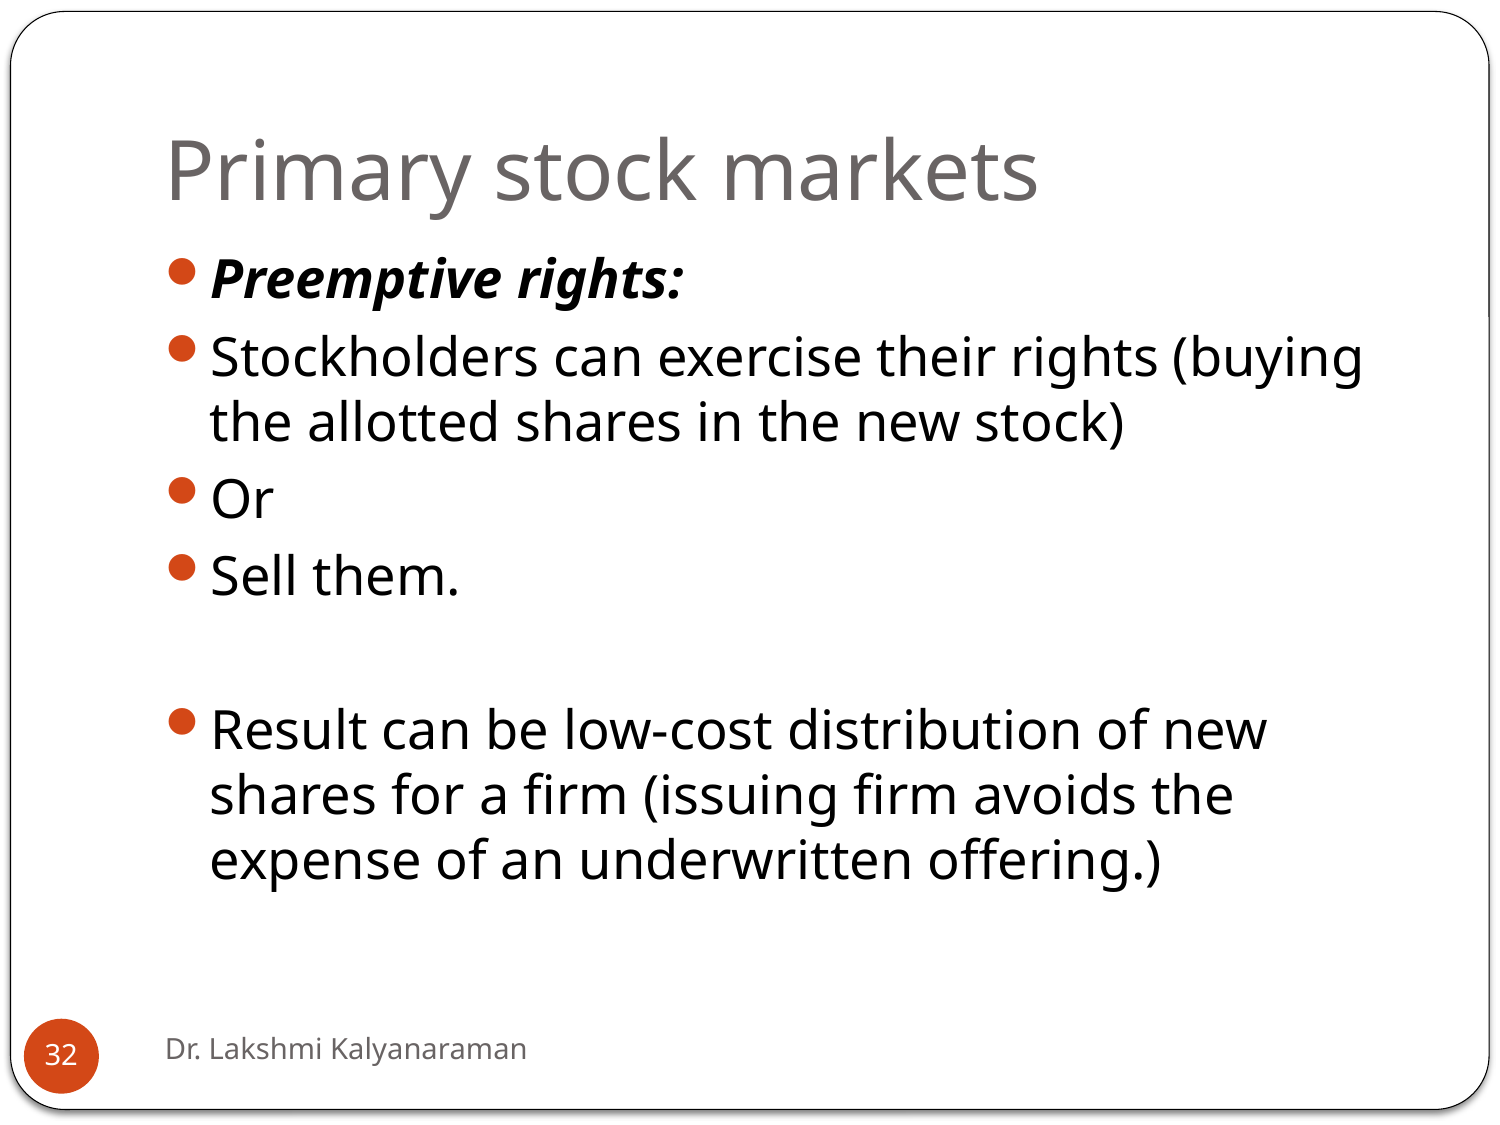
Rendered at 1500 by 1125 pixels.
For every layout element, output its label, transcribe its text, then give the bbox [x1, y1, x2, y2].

title Primary stock markets [150, 45, 1425, 233]
footer Dr. Lakshmi Kalyanaraman [150, 1012, 800, 1088]
list Preemptive rights: Stockholders can exercise their rights (buying the allotted shares in the new stock) Or Sell them. Result can be low-cost distribution of new shares for a firm (issuing firm avoids the expense of an underwritten offering.) [150, 237, 1425, 988]
slide_number 32 [23, 1018, 99, 1094]
